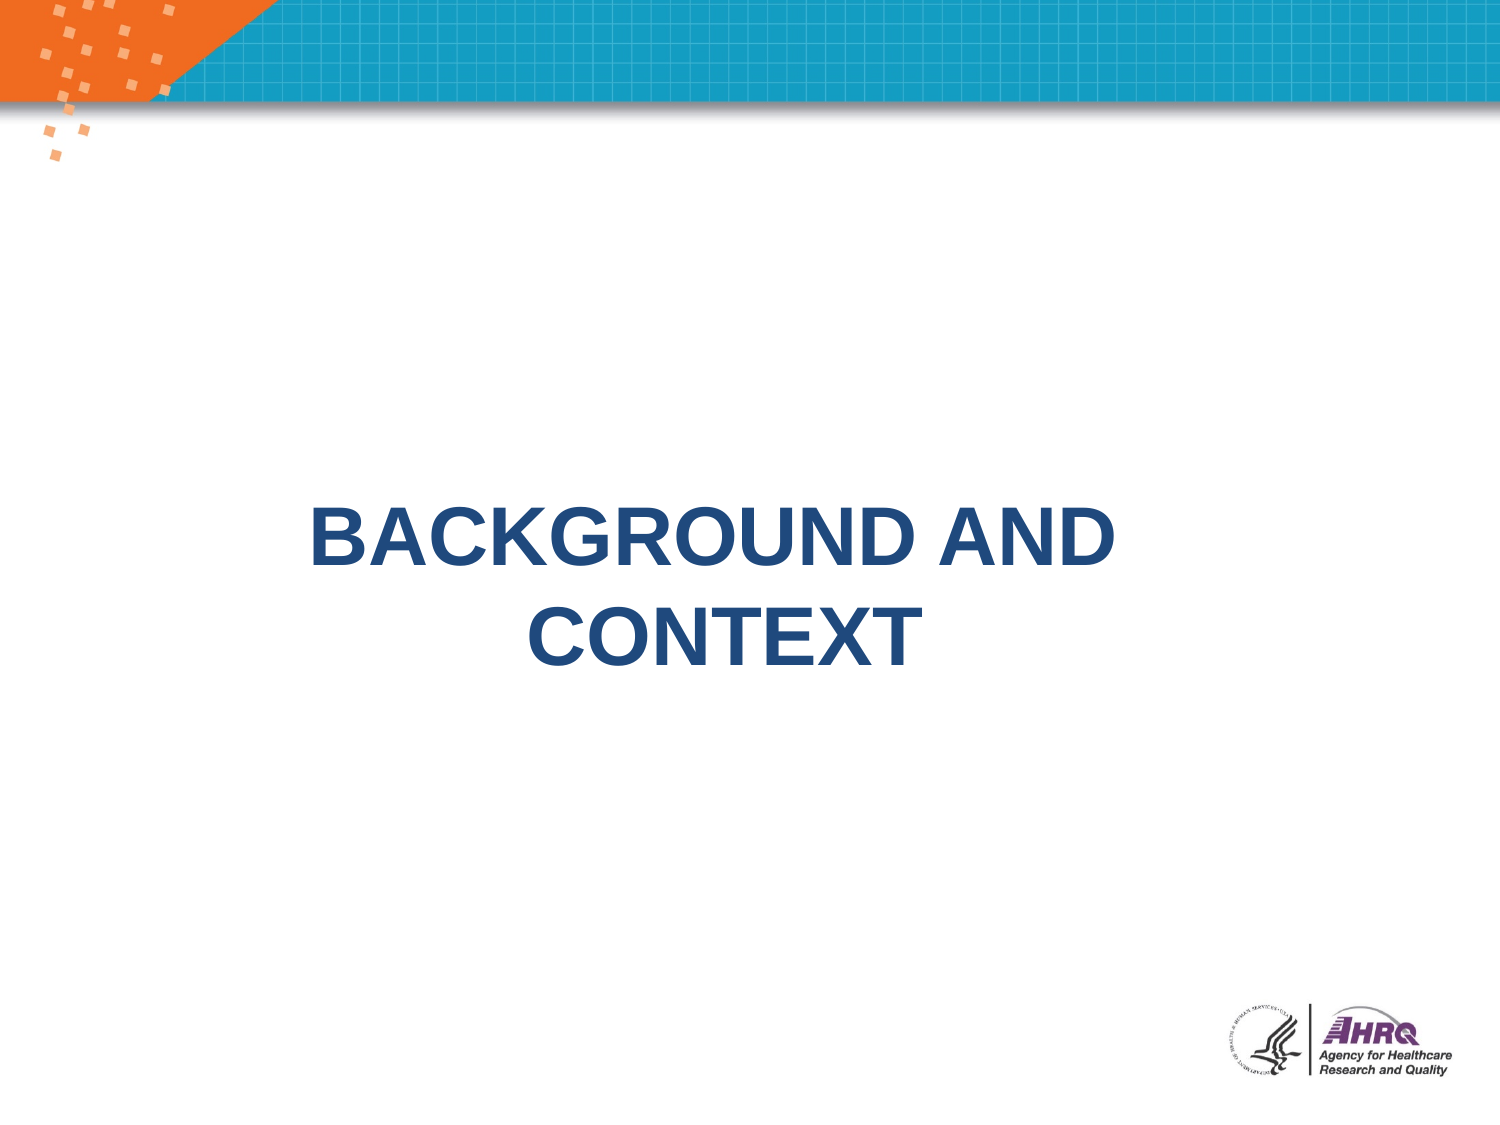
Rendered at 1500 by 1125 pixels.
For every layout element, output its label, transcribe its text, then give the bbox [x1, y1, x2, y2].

picture [0, 0, 1500, 168]
title Background and Context [87, 474, 1363, 699]
picture [1224, 999, 1457, 1081]
